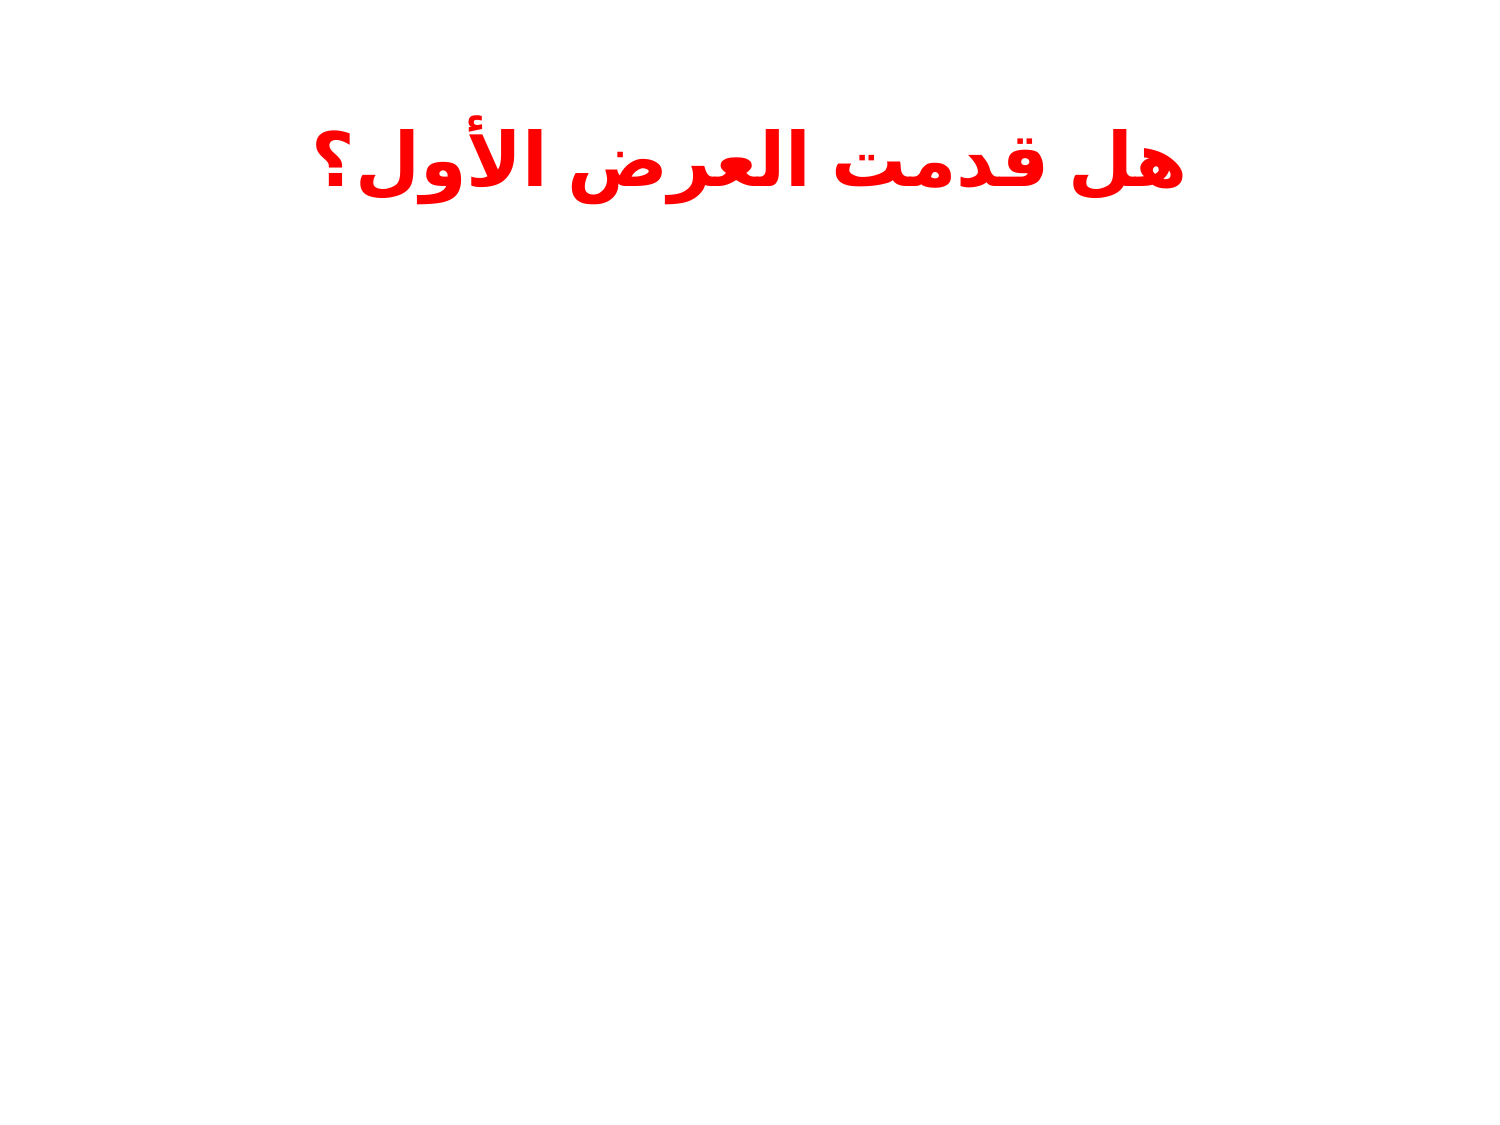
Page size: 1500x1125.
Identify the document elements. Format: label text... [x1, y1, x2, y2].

title هل قدمت العرض الأول؟ [75, 62, 1425, 250]
